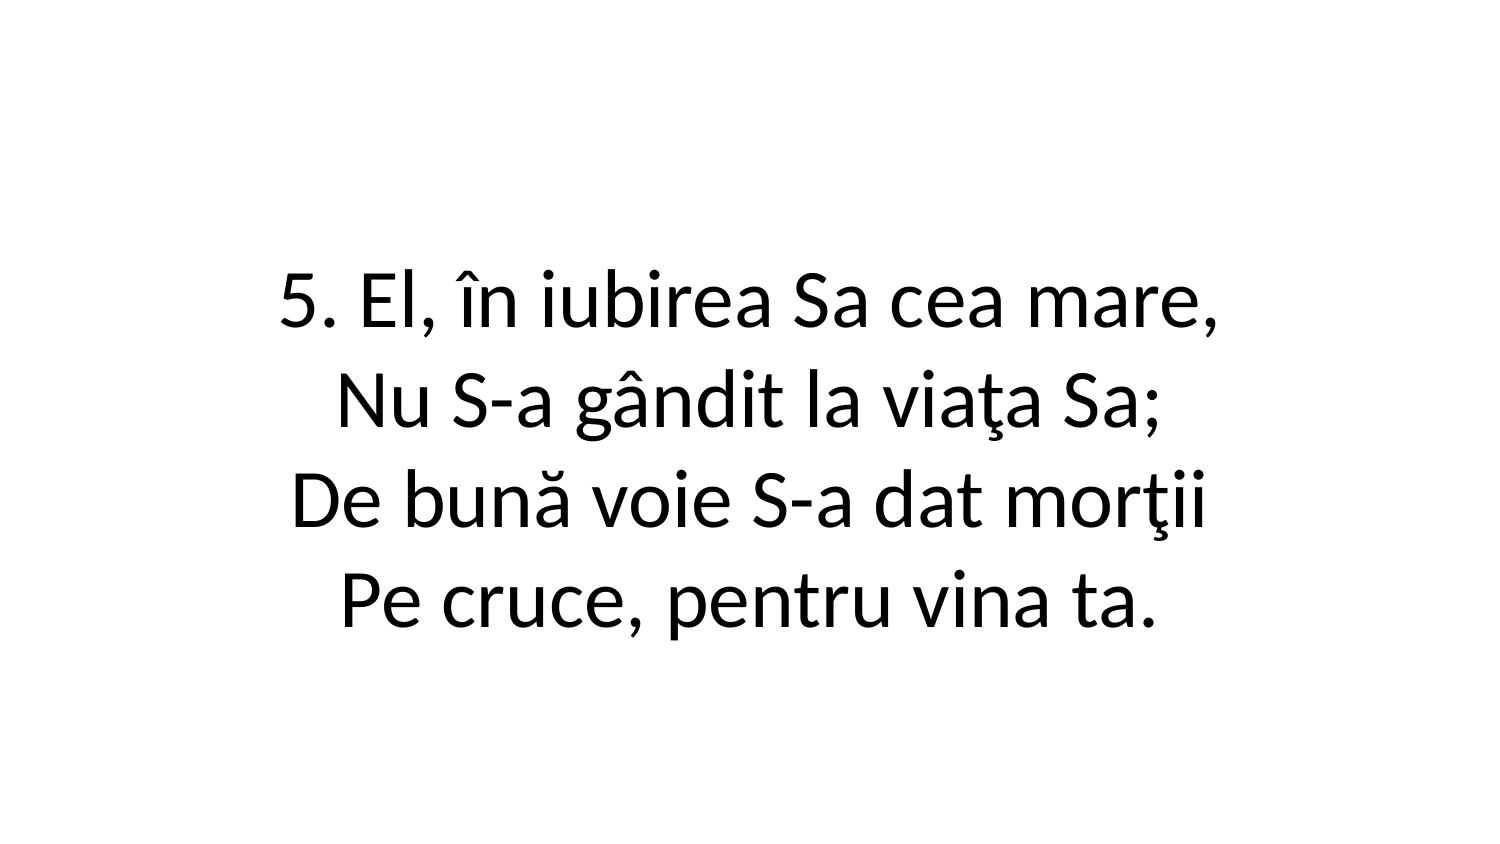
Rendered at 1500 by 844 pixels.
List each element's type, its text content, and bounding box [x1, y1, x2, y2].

text_box 5. El, în iubirea Sa cea mare, Nu S-a gândit la viaţa Sa; De bună voie S-a dat morţii Pe cruce, pentru vina ta. [262, 192, 1238, 652]
